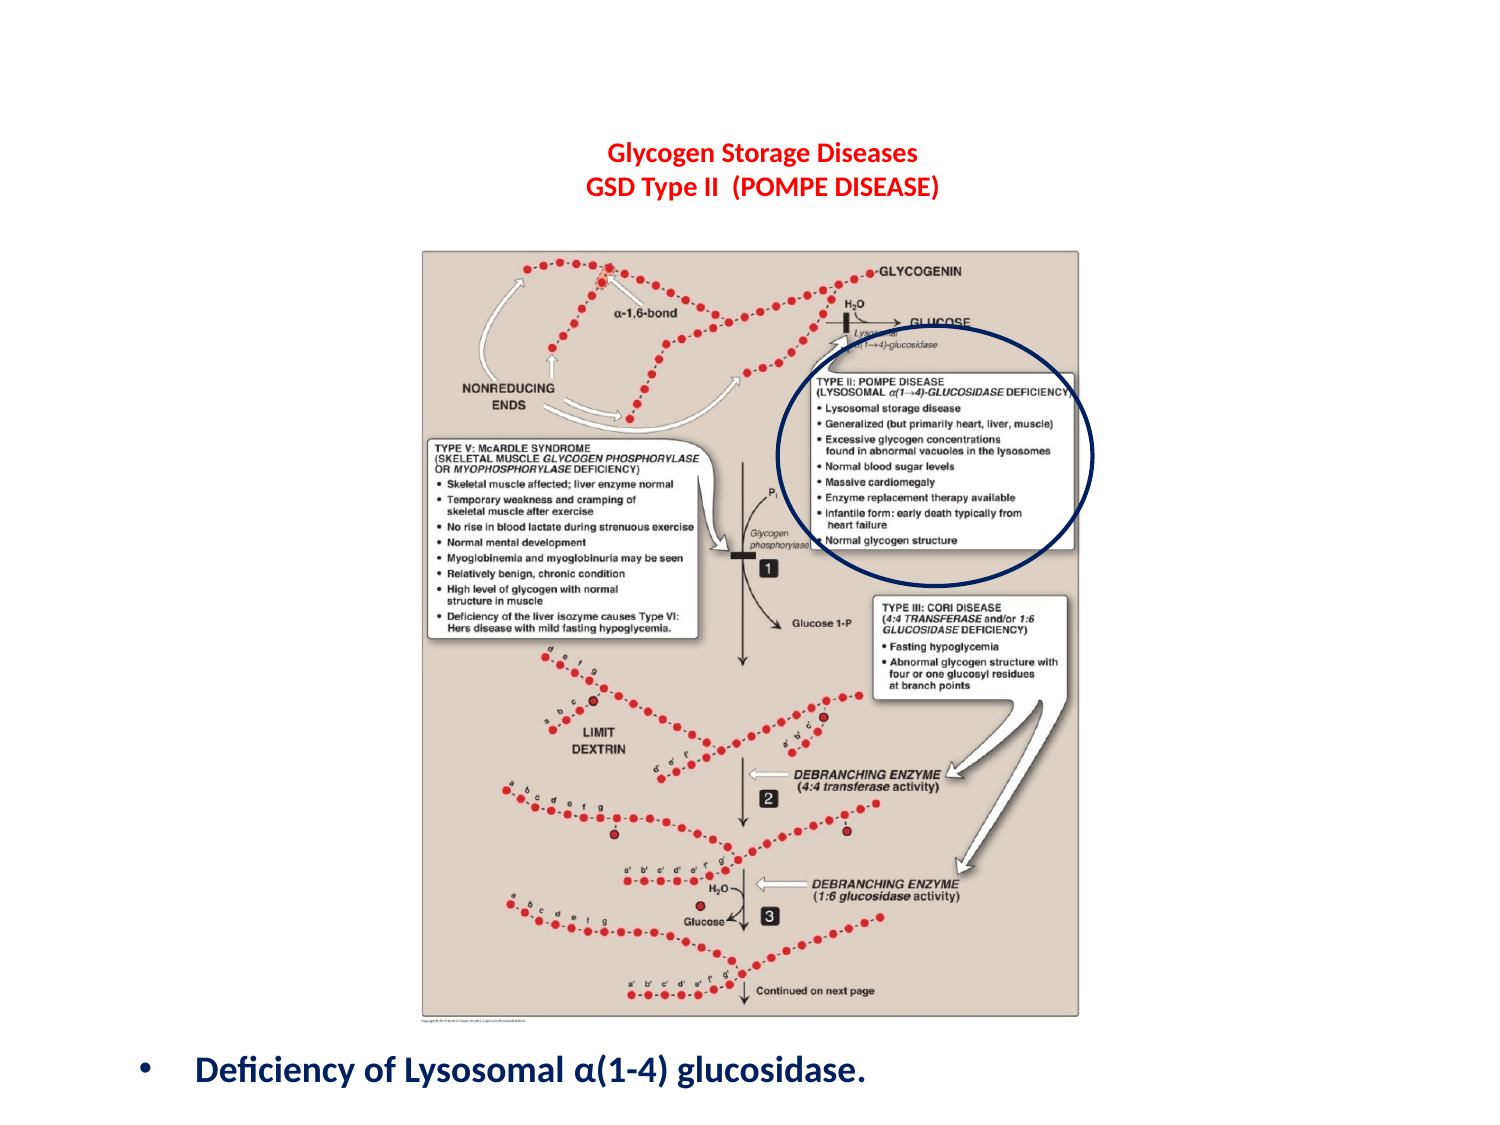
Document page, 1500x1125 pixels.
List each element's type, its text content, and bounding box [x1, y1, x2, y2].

text_box Deficiency of Lysosomal α(1-4) glucosidase. [123, 954, 1460, 1125]
title Glycogen Storage Diseases GSD Type II (POMPE DISEASE) [93, 126, 1432, 244]
text_box [1085, 410, 1095, 501]
picture [418, 249, 1081, 1024]
